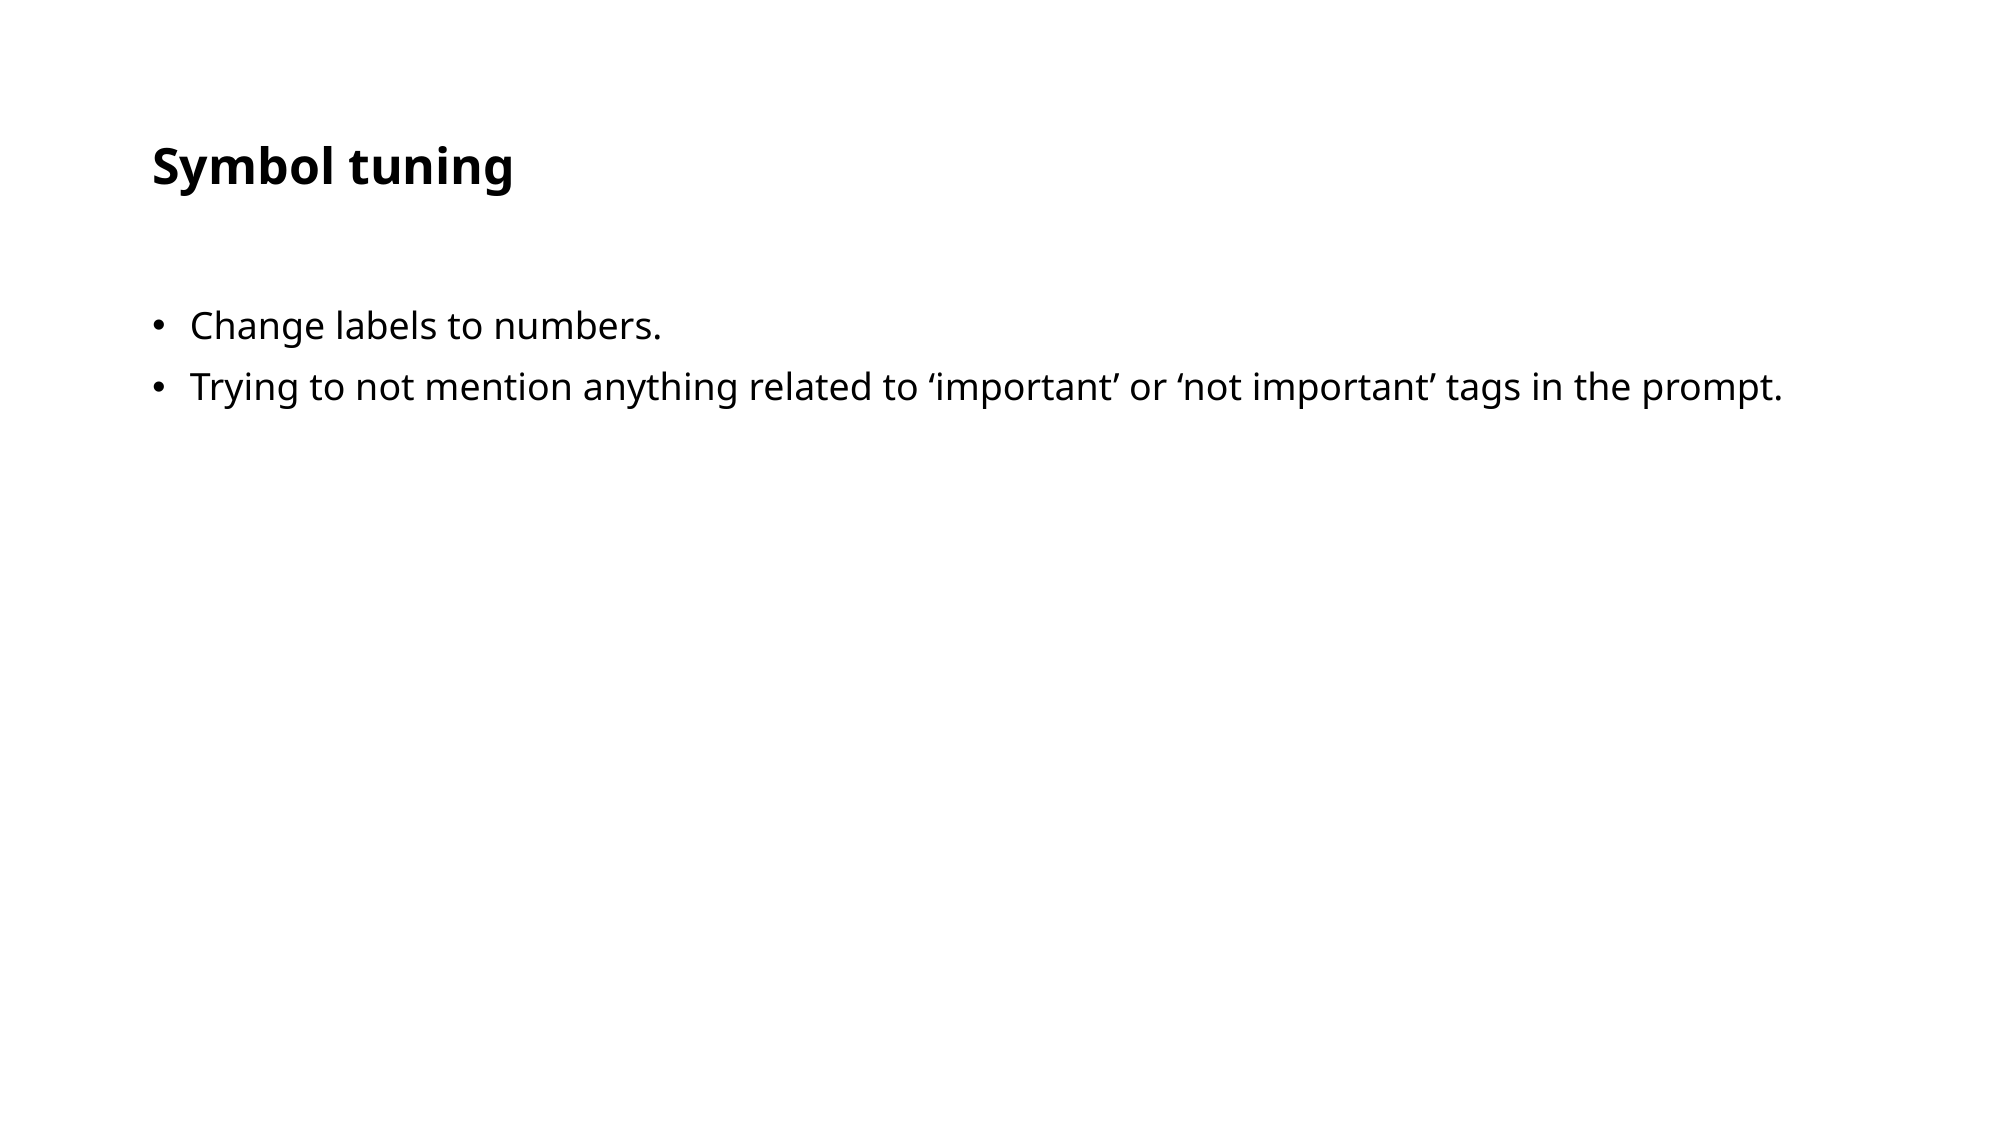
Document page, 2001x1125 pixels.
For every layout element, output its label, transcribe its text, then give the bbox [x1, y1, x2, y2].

title Symbol tuning [137, 59, 1863, 278]
list Change labels to numbers. Trying to not mention anything related to ‘important’ or ‘not important’ tags in the prompt. [137, 299, 1863, 1014]
